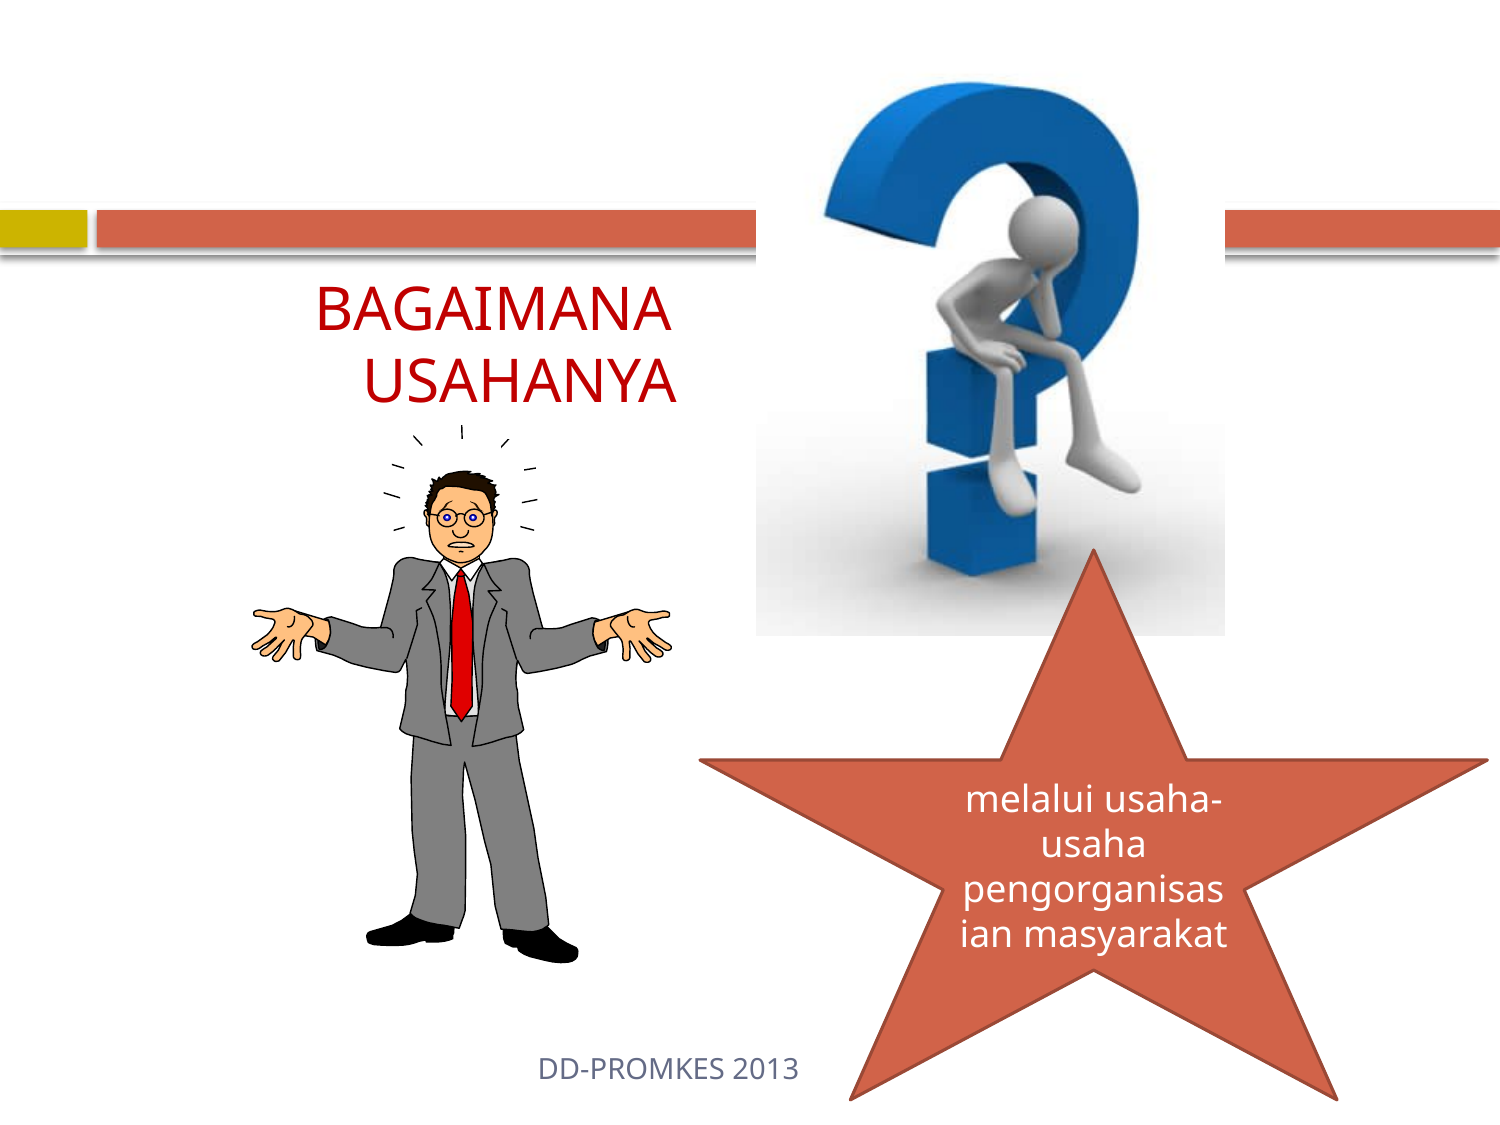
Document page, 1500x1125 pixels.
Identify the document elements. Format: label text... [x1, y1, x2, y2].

footer DD-PROMKES 2013 [0, 1037, 815, 1098]
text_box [249, 424, 676, 965]
text_box melalui usaha-usaha pengorganisasian masyarakat [698, 646, 1489, 1102]
list BAGAIMANA USAHANYA [256, 262, 732, 475]
picture [755, 49, 1226, 637]
